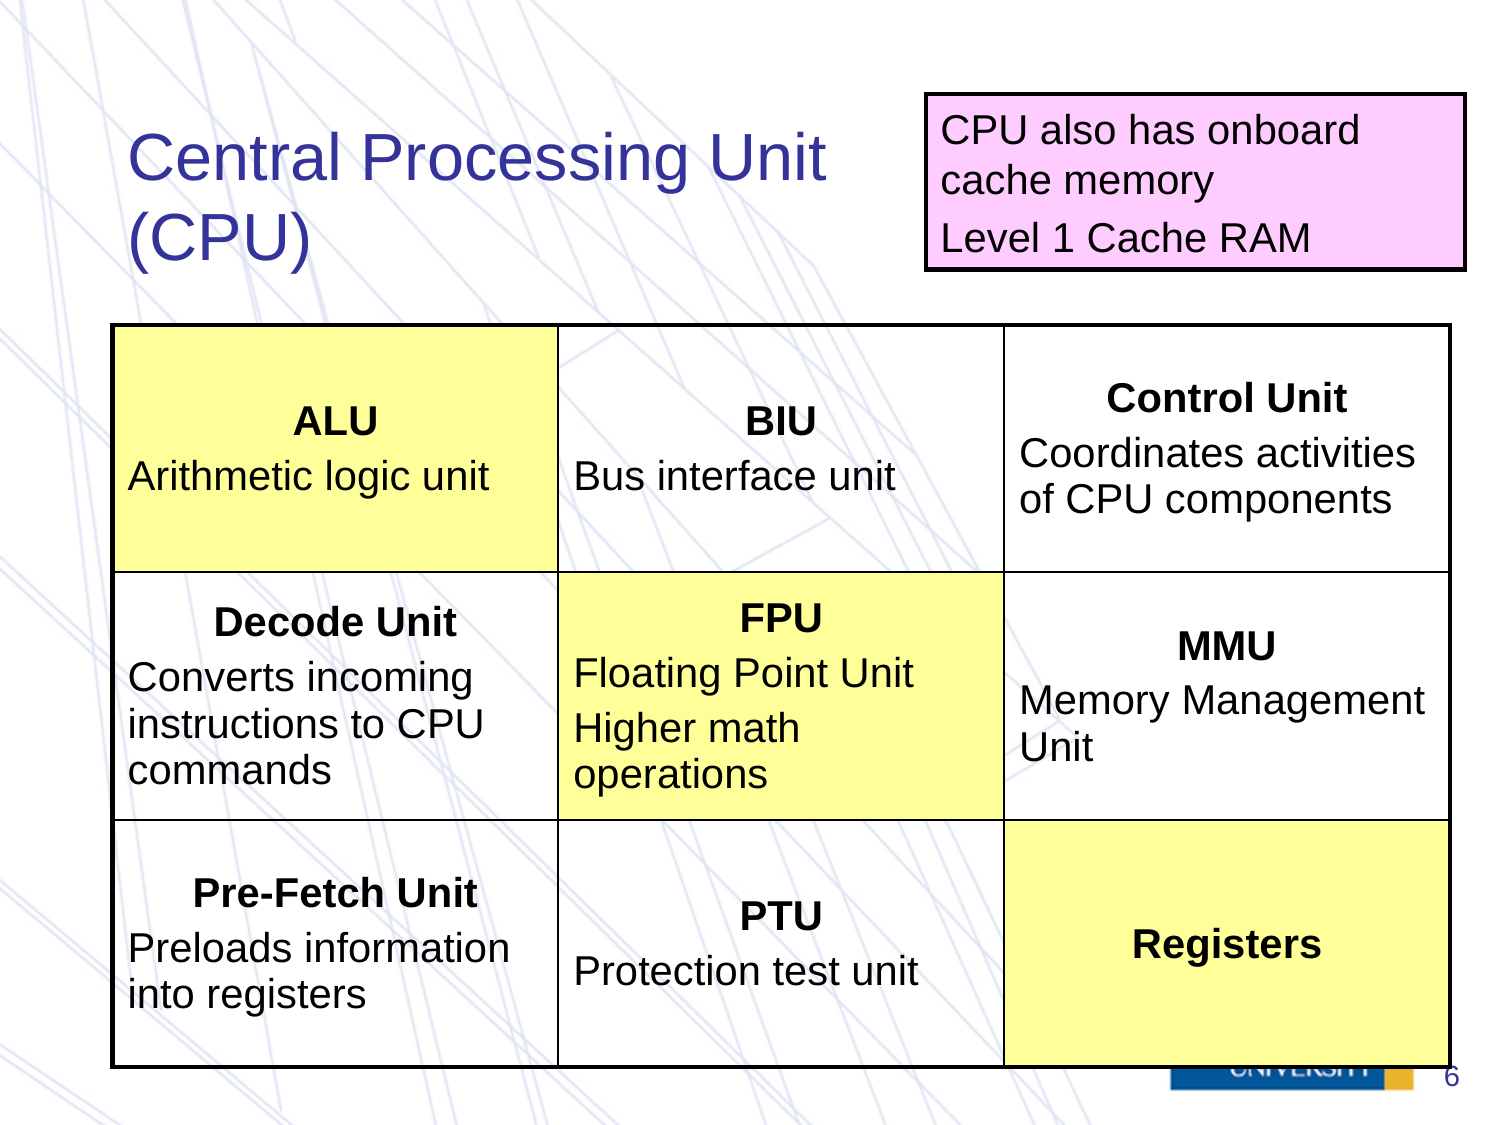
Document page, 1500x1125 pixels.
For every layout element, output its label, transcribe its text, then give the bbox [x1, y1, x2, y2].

slide_number 6 [1399, 1049, 1476, 1113]
table_cell FPU Floating Point Unit Higher math operations [559, 573, 1003, 819]
picture [0, 0, 1500, 1125]
table_header ALU Arithmetic logic unit [115, 327, 557, 571]
text_box CPU also has onboard cache memory Level 1 Cache RAM [925, 93, 1465, 270]
title Central Processing Unit (CPU) [112, 99, 1451, 288]
table_cell Decode Unit Converts incoming instructions to CPU commands [115, 573, 557, 819]
table_cell Registers [1005, 821, 1448, 1065]
table_cell MMU Memory Management Unit [1005, 573, 1448, 819]
table_cell PTU Protection test unit [559, 821, 1003, 1065]
table_header BIU Bus interface unit [559, 327, 1003, 571]
table_header Control Unit Coordinates activities of CPU components [1005, 327, 1448, 571]
table_cell Pre-Fetch Unit Preloads information into registers [115, 821, 557, 1065]
